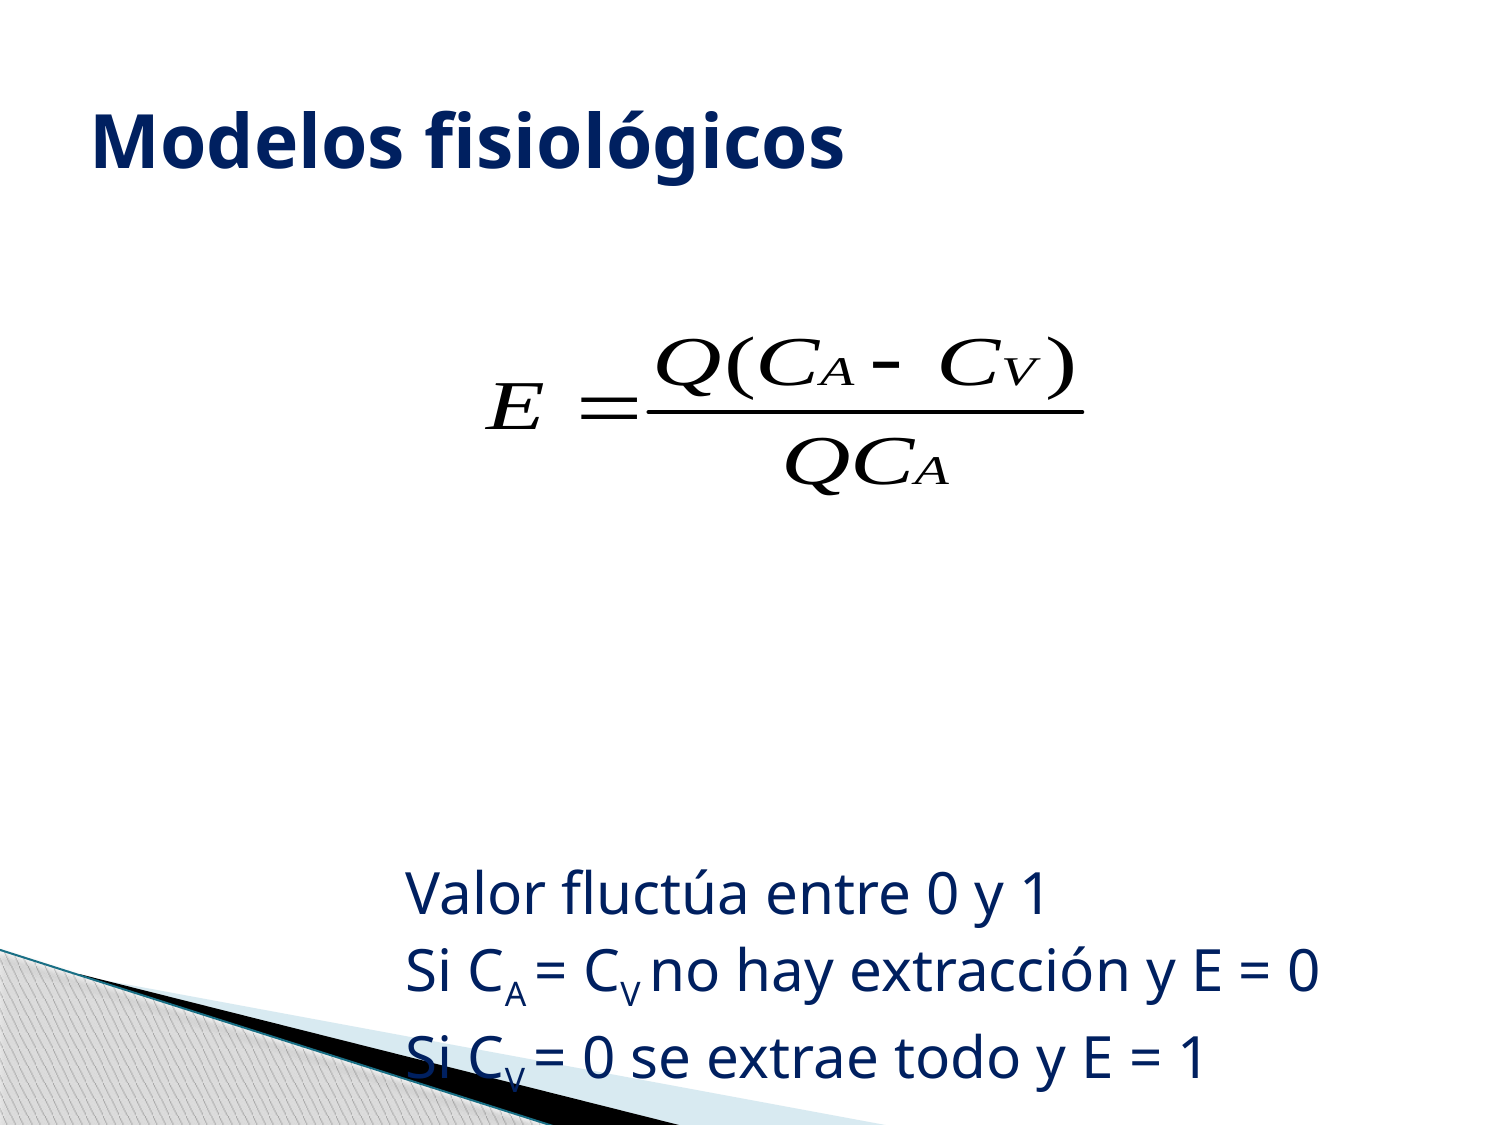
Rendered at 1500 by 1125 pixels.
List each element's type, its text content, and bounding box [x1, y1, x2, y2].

list Valor fluctúa entre 0 y 1 Si CA = CV no hay extracción y E = 0 Si CV = 0 se extrae todo y E = 1 [249, 324, 1500, 1001]
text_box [468, 316, 1102, 621]
title Modelos fisiológicos [75, 45, 1425, 233]
